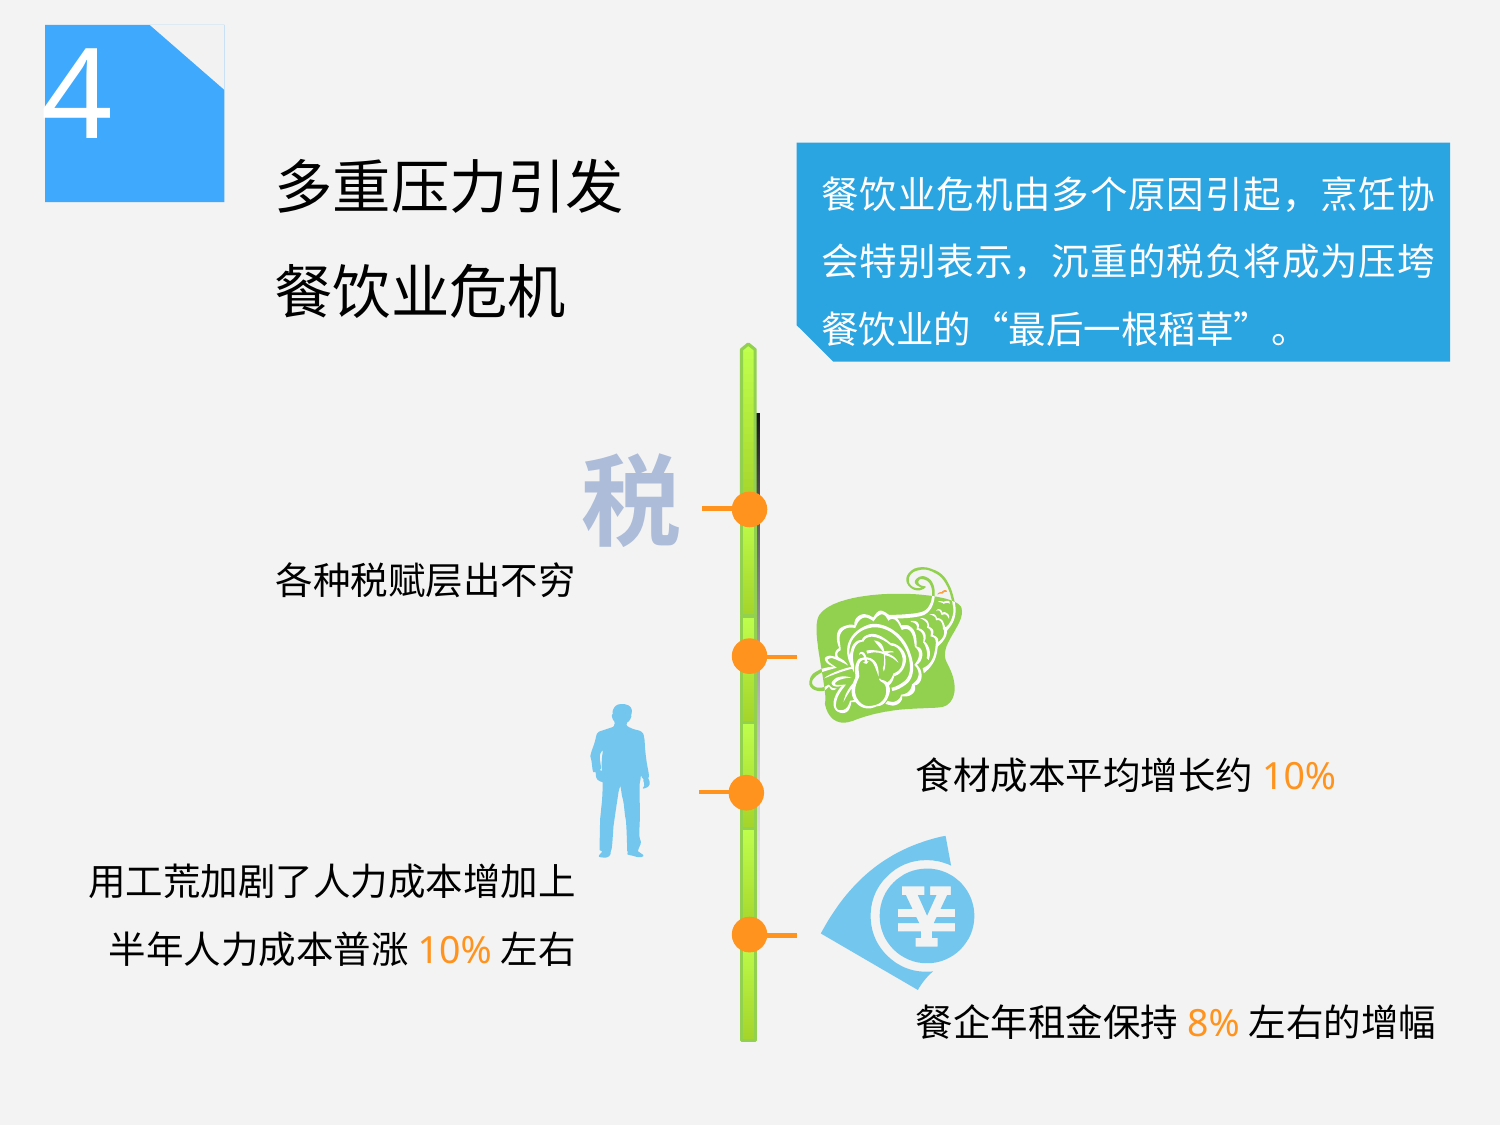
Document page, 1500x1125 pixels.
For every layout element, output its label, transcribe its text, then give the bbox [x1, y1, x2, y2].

text_box 多重压力引发 餐饮业危机 [259, 107, 750, 333]
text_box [698, 343, 797, 1041]
text_box 餐企年租金保持8%左右的增幅 [900, 969, 1483, 1052]
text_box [820, 835, 975, 991]
text_box 用工荒加剧了人力成本增加上半年人力成本普涨10%左右 [47, 828, 591, 978]
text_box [796, 140, 1451, 362]
text_box 食材成本平均增长约10% [900, 722, 1483, 805]
text_box [590, 704, 650, 858]
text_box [26, 5, 246, 203]
text_box 税 [566, 430, 685, 566]
text_box 各种税赋层出不穷 [186, 527, 591, 610]
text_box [808, 566, 963, 724]
